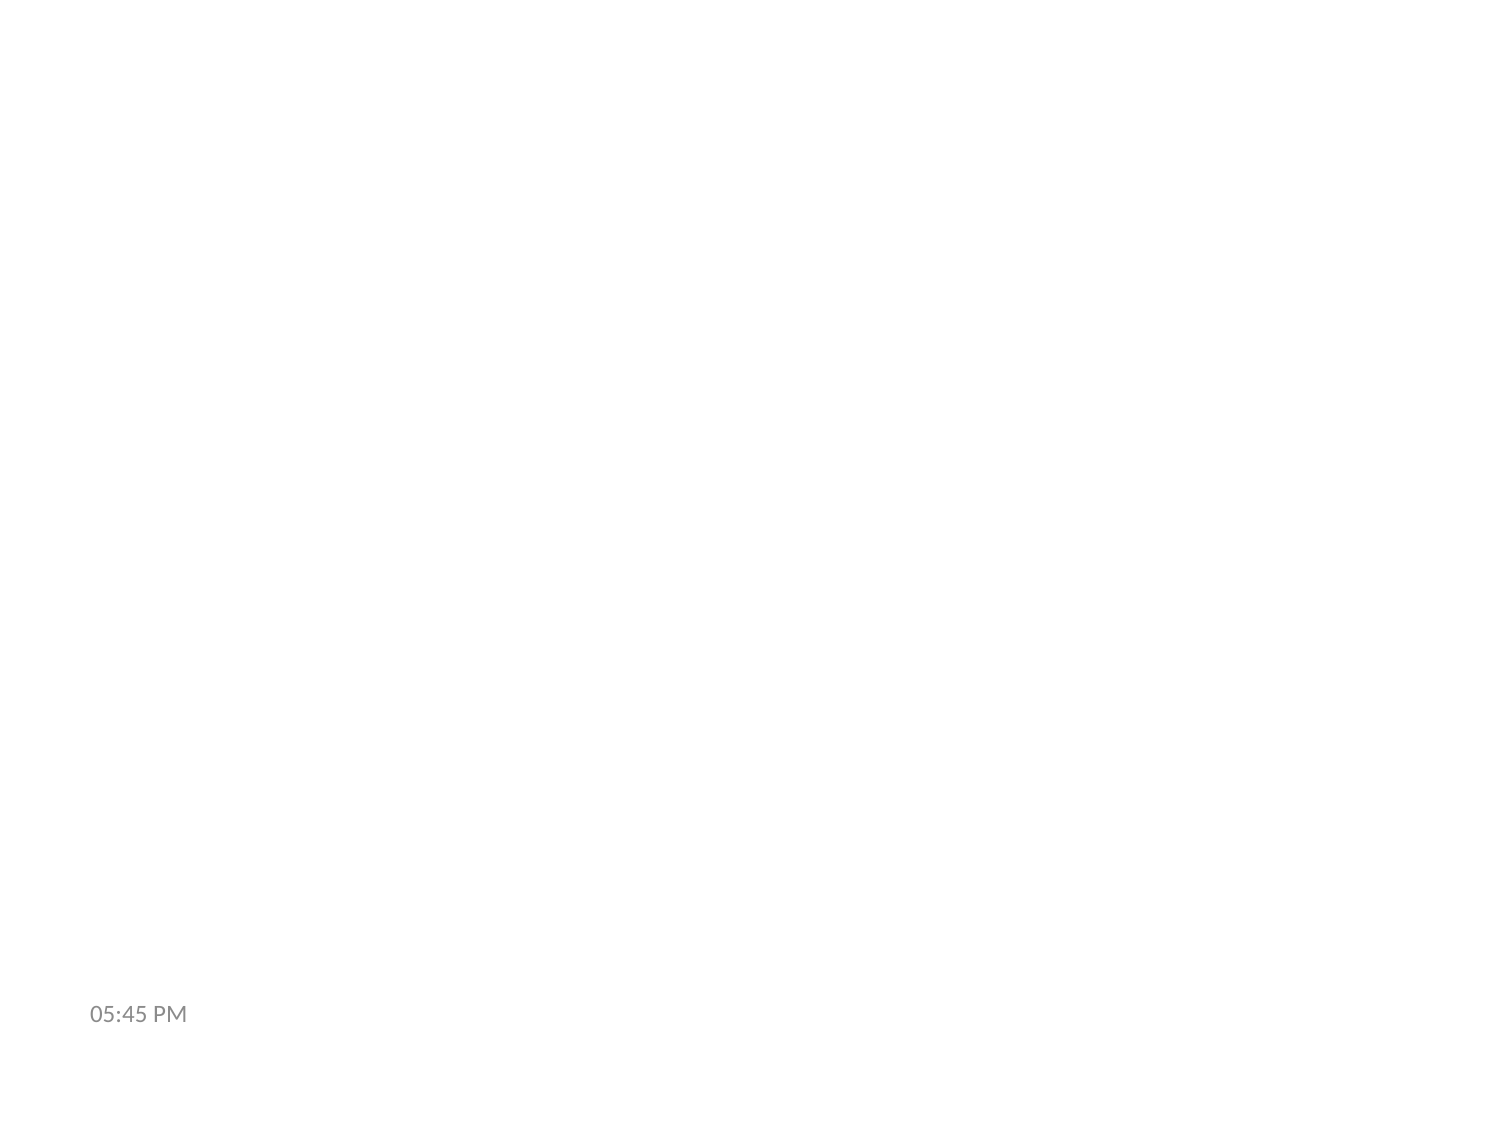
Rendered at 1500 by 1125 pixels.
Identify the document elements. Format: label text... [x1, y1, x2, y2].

text_box 3:35 PM [75, 982, 425, 1043]
